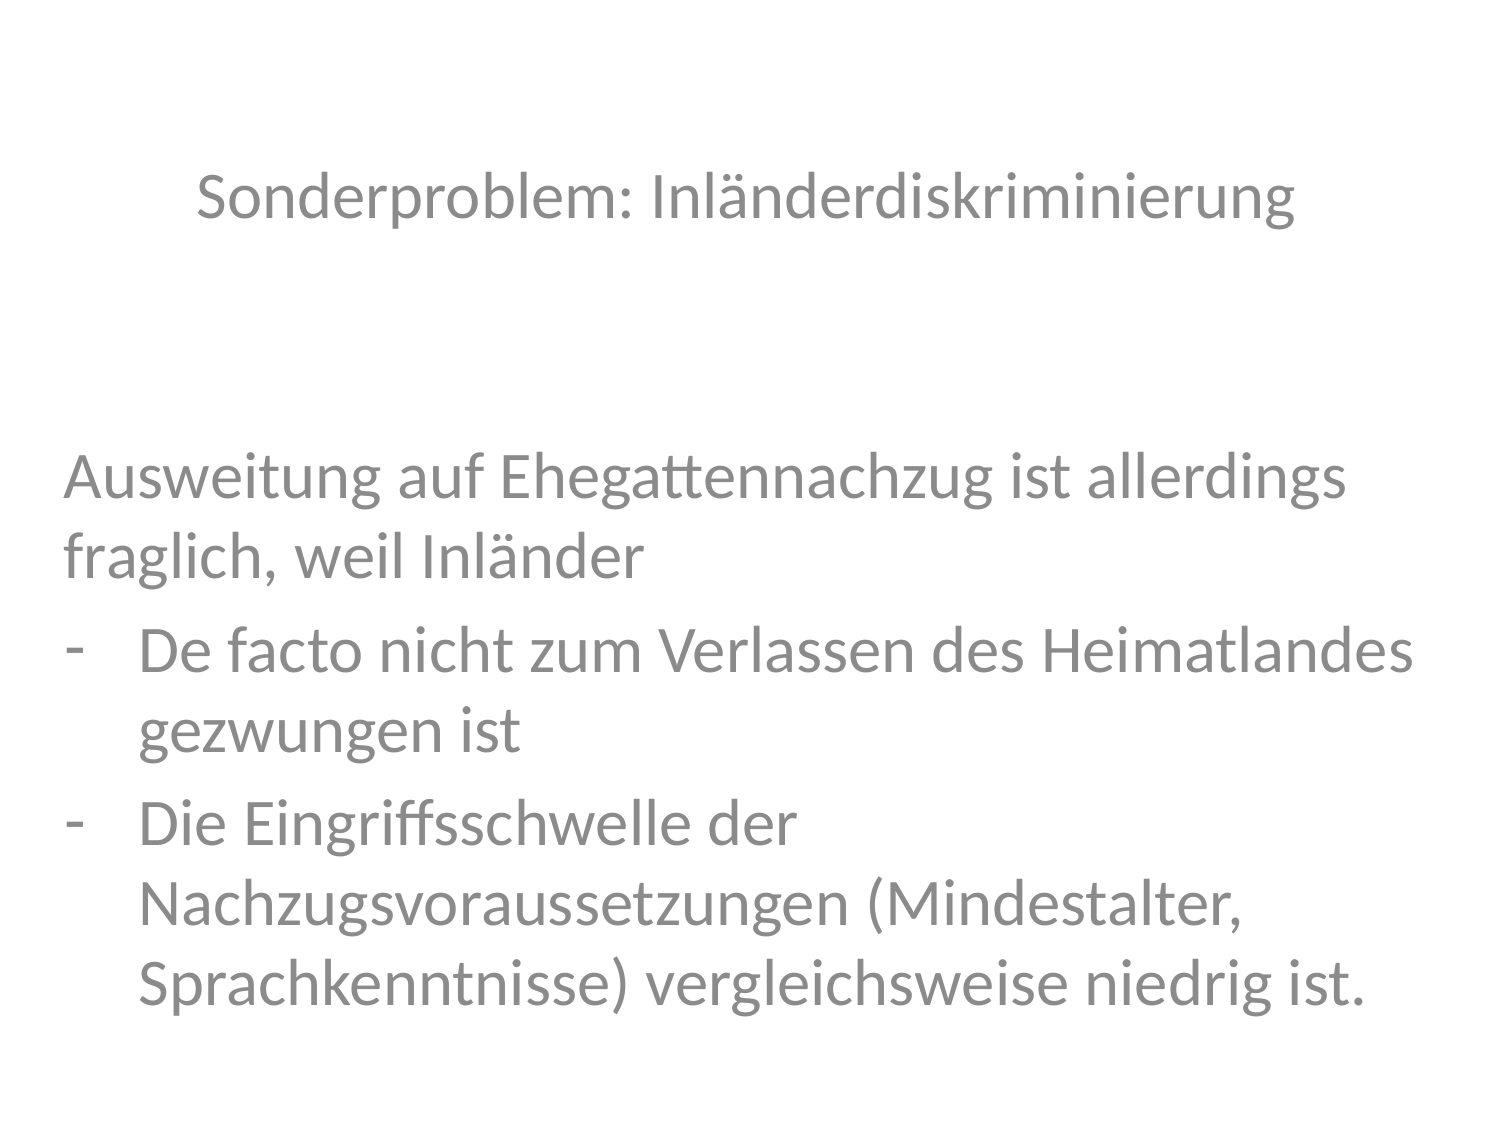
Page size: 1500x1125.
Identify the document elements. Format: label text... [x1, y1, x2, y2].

subtitle Sonderproblem: Inländerdiskriminierung Ausweitung auf Ehegattennachzug ist allerdings fraglich, weil Inländer De facto nicht zum Verlassen des Heimatlandes gezwungen ist Die Eingriffsschwelle der Nachzugsvoraussetzungen (Mindestalter, Sprachkenntnisse) vergleichsweise niedrig ist. [48, 50, 1446, 1063]
